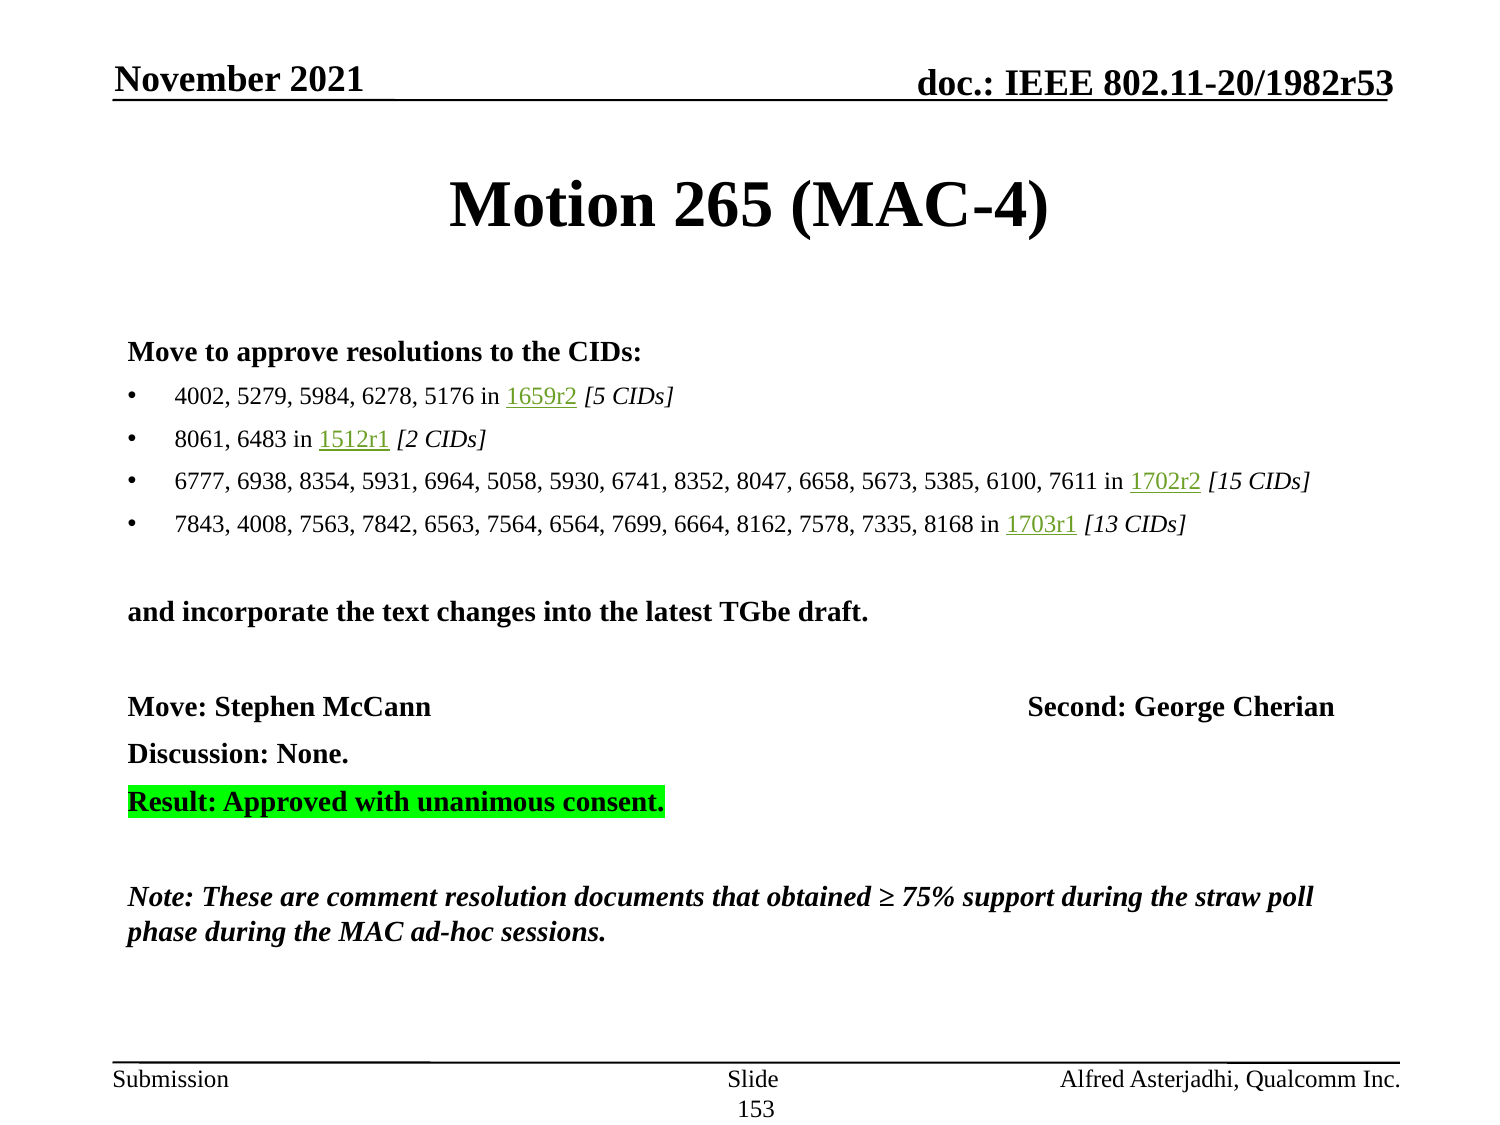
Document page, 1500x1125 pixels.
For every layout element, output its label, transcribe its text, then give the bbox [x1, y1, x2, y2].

list Move to approve resolutions to the CIDs: 4002, 5279, 5984, 6278, 5176 in 1659r2 [5 CIDs] 8061, 6483 in 1512r1 [2 CIDs] 6777, 6938, 8354, 5931, 6964, 5058, 5930, 6741, 8352, 8047, 6658, 5673, 5385, 6100, 7611 in 1702r2 [15 CIDs] 7843, 4008, 7563, 7842, 6563, 7564, 6564, 7699, 6664, 8162, 7578, 7335, 8168 in 1703r1 [13 CIDs] and incorporate the text changes into the latest TGbe draft. Move: Stephen McCann Second: George Cherian Discussion: None. Result: Approved with unanimous consent. Note: These are comment resolution documents that obtained ≥ 75% support during the straw poll phase during the MAC ad-hoc sessions. [112, 324, 1388, 1063]
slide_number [114, 54, 423, 100]
footer Alfred Asterjadhi, Qualcomm Inc. [878, 1061, 1402, 1093]
title Motion 265 (MAC-4) [112, 112, 1388, 288]
slide_number Slide 153 [712, 1061, 800, 1123]
